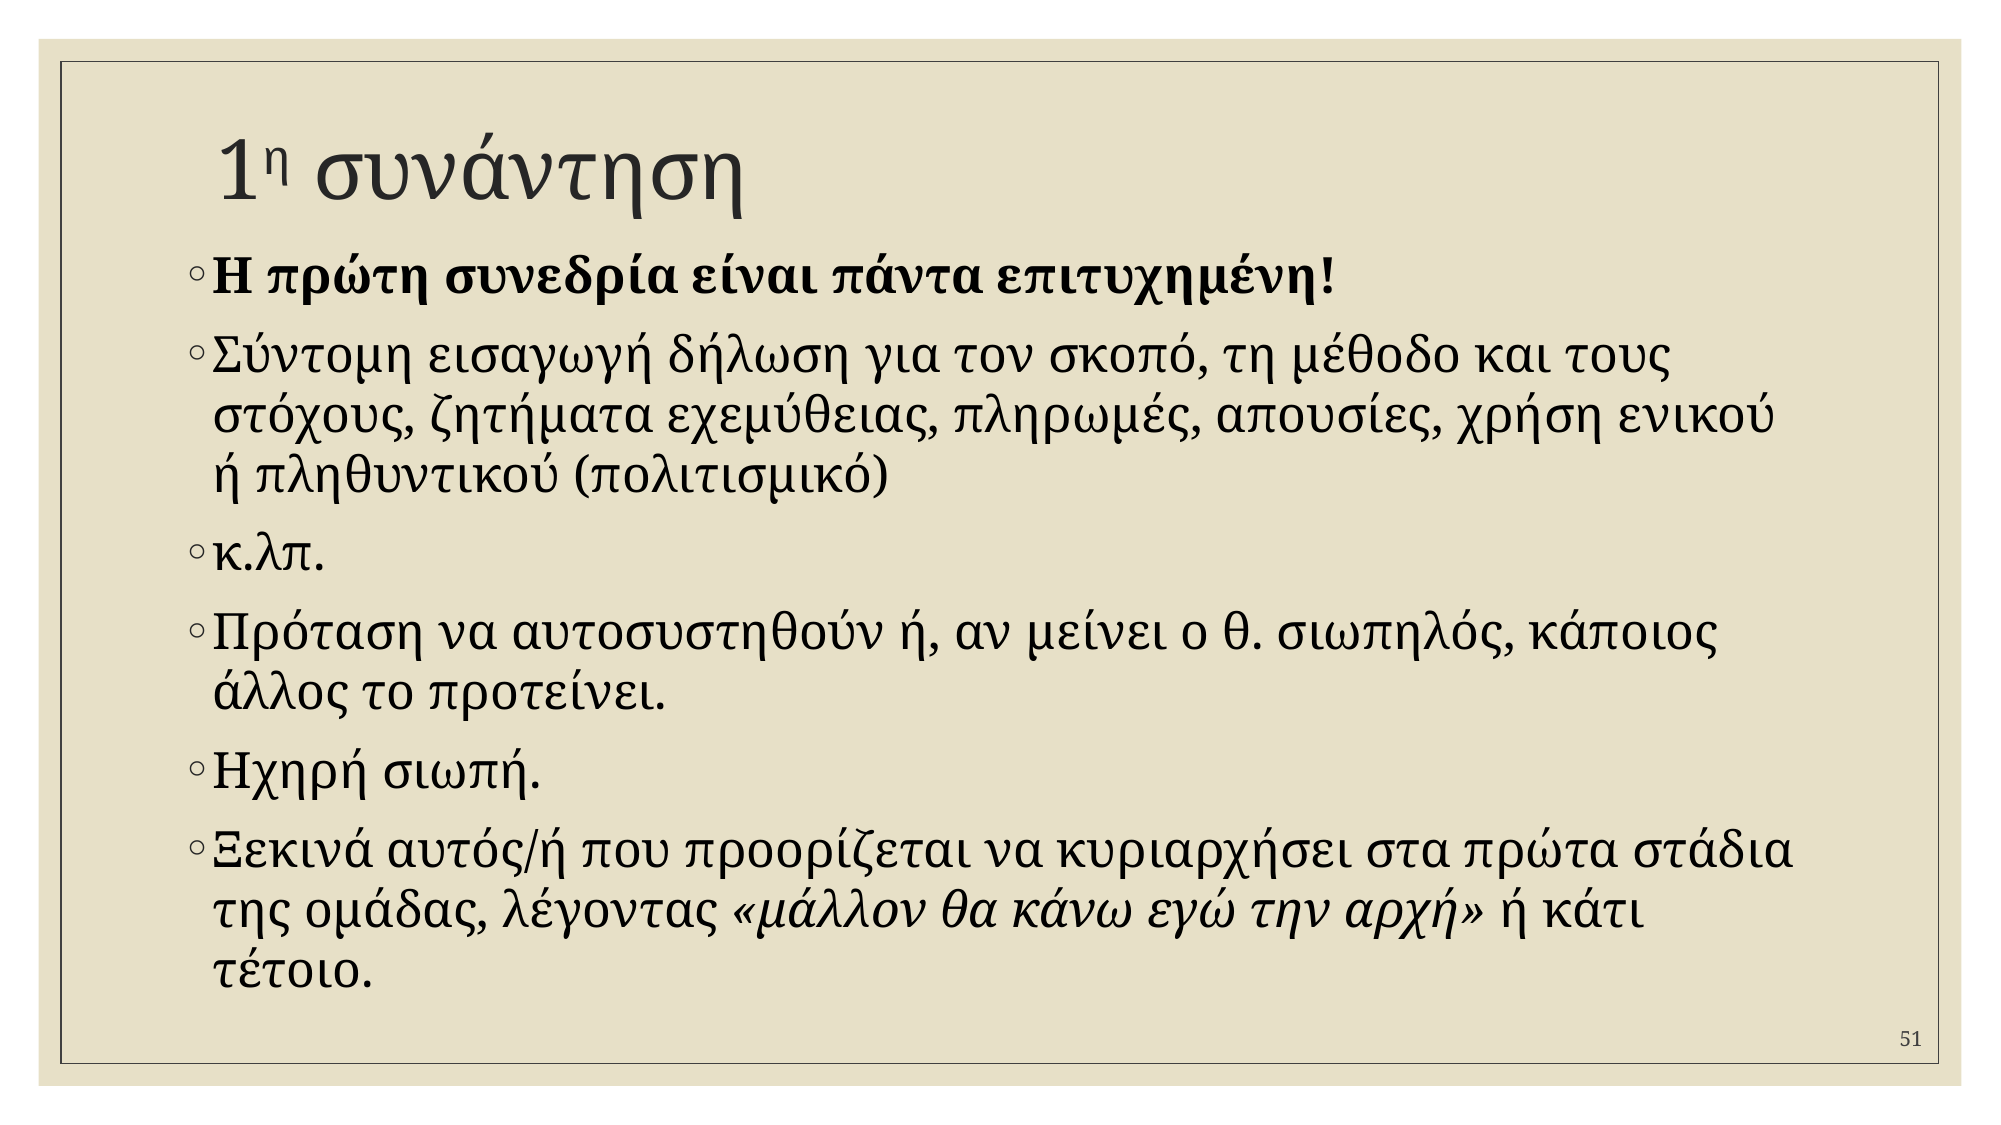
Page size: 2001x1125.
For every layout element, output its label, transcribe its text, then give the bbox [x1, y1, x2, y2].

list Η πρώτη συνεδρία είναι πάντα επιτυχημένη! Σύντομη εισαγωγή δήλωση για τον σκοπό, τη μέθοδο και τους στόχους, ζητήματα εχεμύθειας, πληρωμές, απουσίες, χρήση ενικού ή πληθυντικού (πολιτισμικό) κ.λπ. Πρόταση να αυτοσυστηθούν ή, αν μείνει ο θ. σιωπηλός, κάποιος άλλος το προτείνει. Ηχηρή σιωπή. Ξεκινά αυτός/ή που προορίζεται να κυριαρχήσει στα πρώτα στάδια της ομάδας, λέγοντας «μάλλον θα κάνω εγώ την αρχή» ή κάτι τέτοιο. [167, 235, 1818, 1020]
slide_number 51 [1697, 1019, 1938, 1062]
title 1η συνάντηση [174, 105, 1825, 229]
